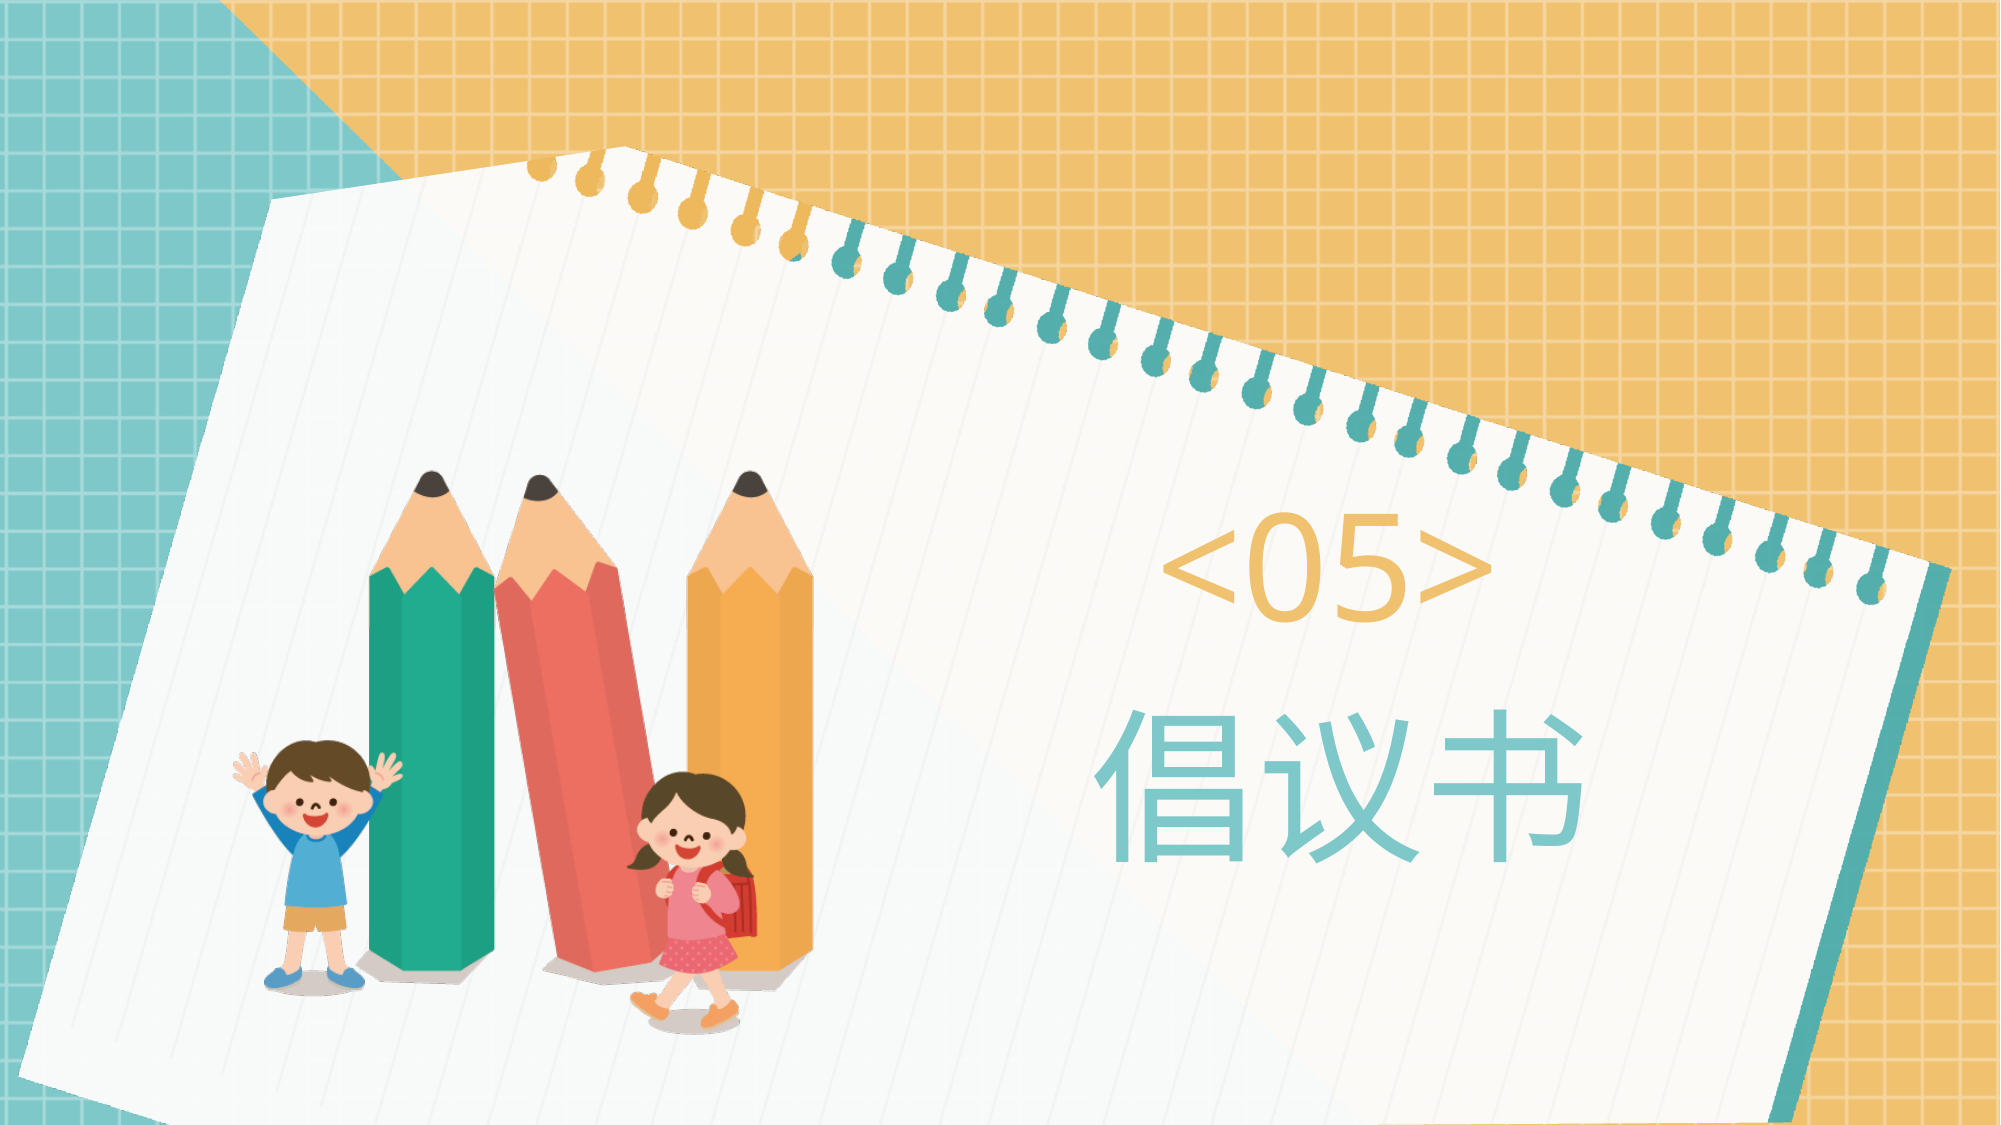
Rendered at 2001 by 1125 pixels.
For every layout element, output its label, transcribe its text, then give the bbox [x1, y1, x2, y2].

picture [0, 0, 2000, 1125]
text_box <05> [1141, 463, 1637, 659]
text_box 倡议书 [1076, 675, 1698, 891]
